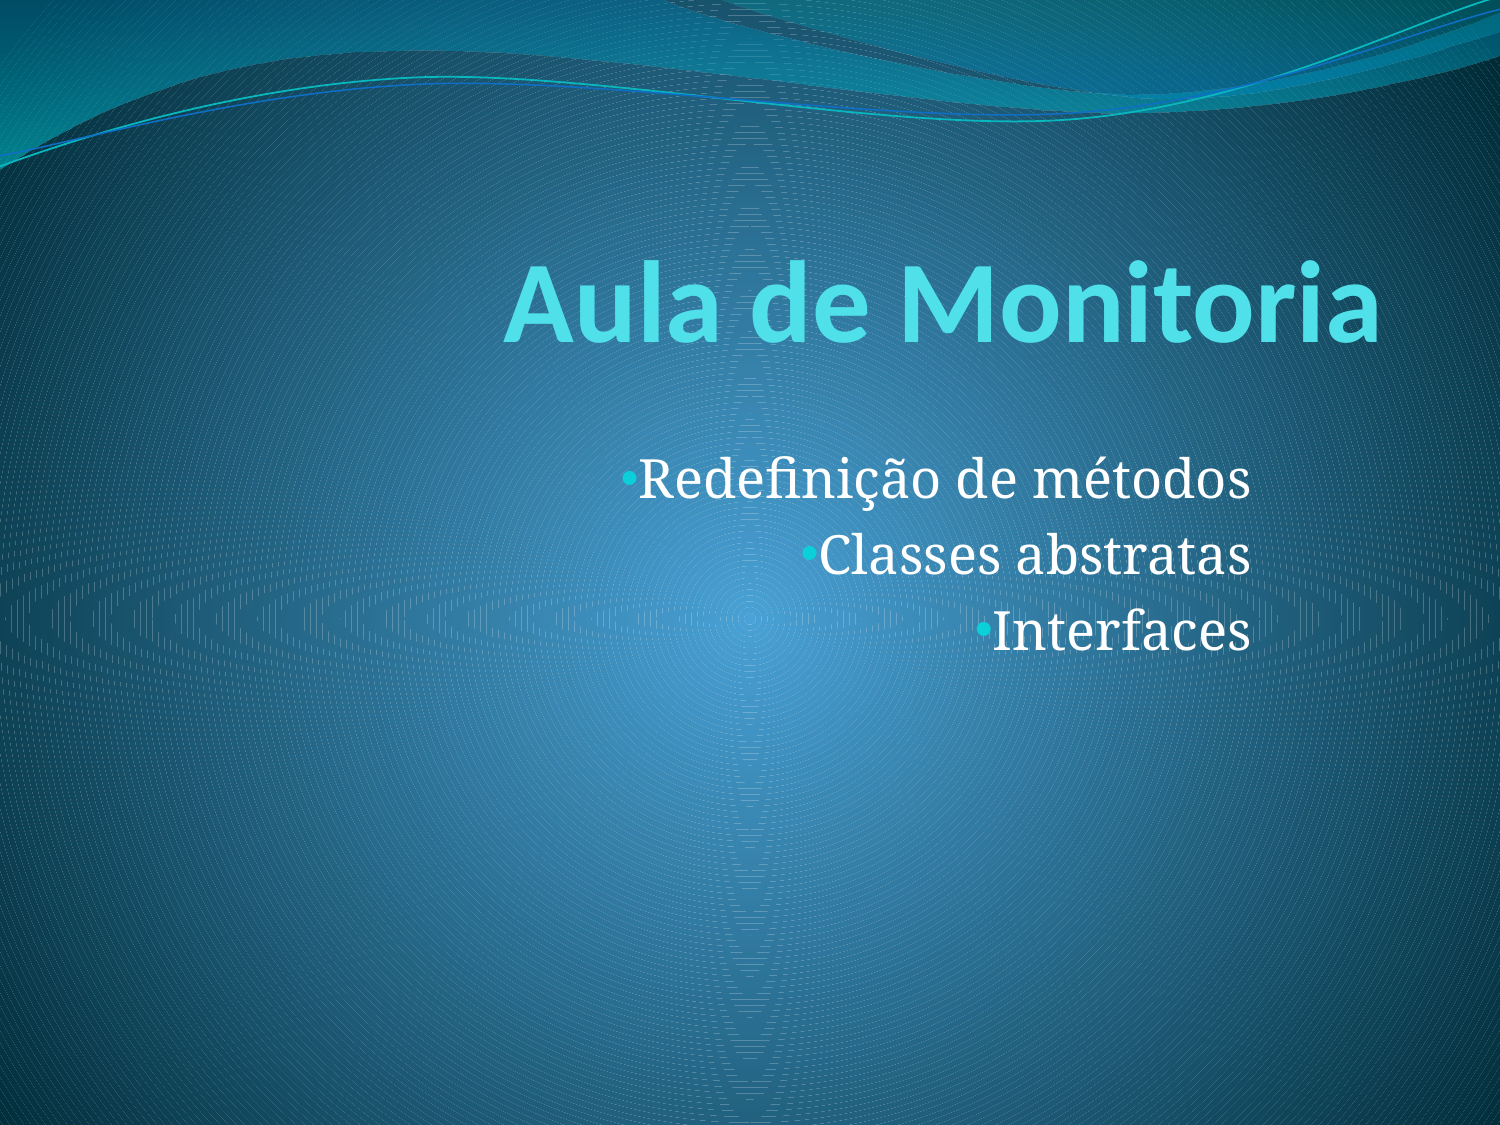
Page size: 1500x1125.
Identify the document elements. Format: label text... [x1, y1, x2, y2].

title Aula de Monitoria [112, 125, 1388, 367]
subtitle Redefinição de métodos Classes abstratas Interfaces [212, 437, 1263, 725]
